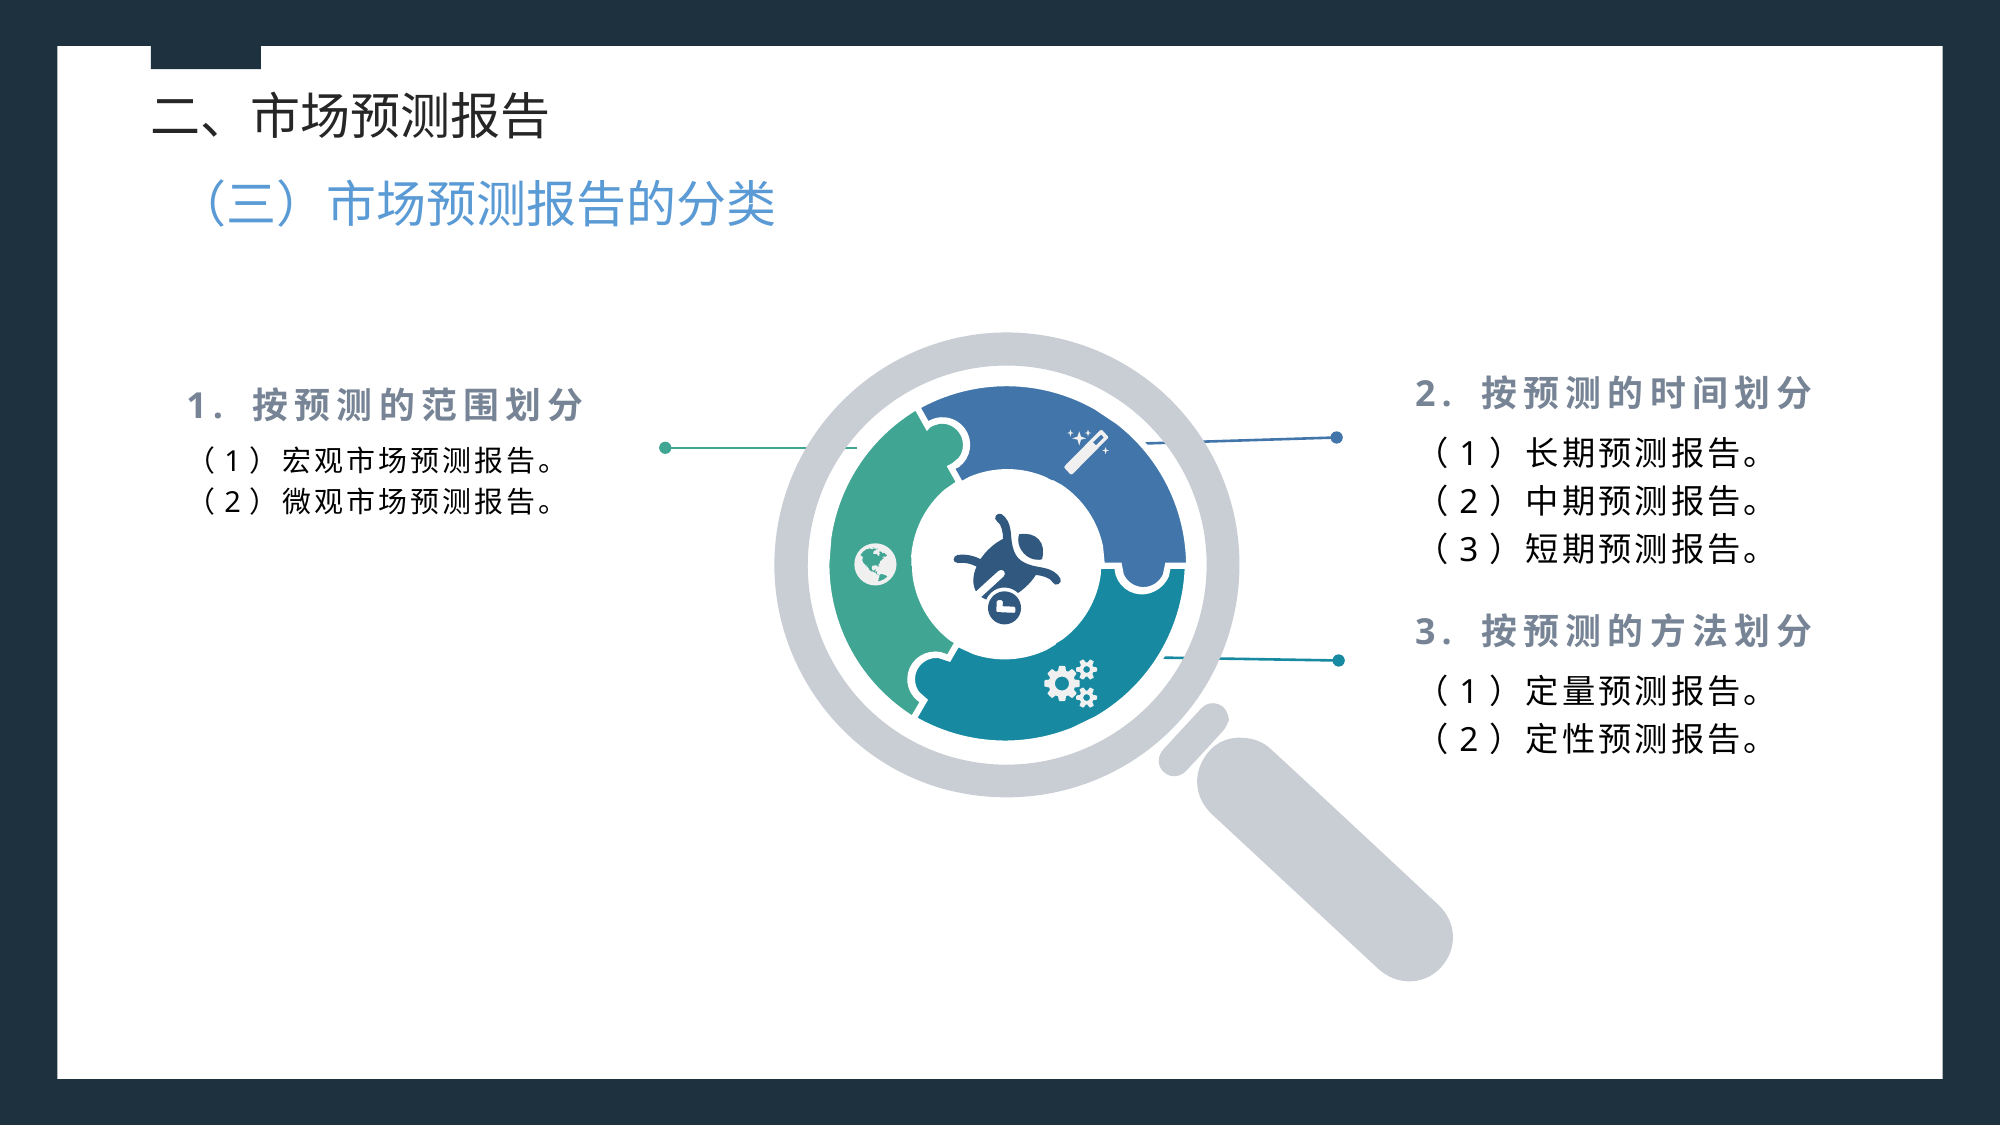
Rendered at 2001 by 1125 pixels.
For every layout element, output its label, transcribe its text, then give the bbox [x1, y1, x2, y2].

text_box [1166, 445, 1240, 657]
text_box [1044, 659, 1098, 708]
text_box 1. 按预测的范围划分 [171, 361, 600, 427]
text_box 二、市场预测报告 [150, 77, 820, 152]
text_box [1066, 429, 1074, 437]
text_box 3. 按预测的方法划分 [1400, 588, 1829, 653]
text_box [774, 448, 1219, 798]
text_box [1158, 703, 1229, 777]
text_box 2. 按预测的时间划分 [1400, 350, 1829, 415]
text_box [1064, 430, 1109, 475]
text_box [1197, 737, 1453, 982]
text_box [1018, 533, 1044, 560]
text_box [854, 543, 897, 586]
text_box [825, 406, 965, 722]
text_box [806, 332, 1202, 447]
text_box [1148, 657, 1339, 661]
text_box [910, 561, 1189, 745]
text_box [953, 513, 1061, 600]
text_box [1102, 447, 1110, 455]
text_box （1）定量预测报告。 （2）定性预测报告。 [1400, 662, 1829, 874]
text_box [1120, 437, 1337, 445]
text_box （1）长期预测报告。 （2）中期预测报告。 （3）短期预测报告。 [1400, 424, 1829, 579]
text_box [988, 591, 1022, 625]
text_box （1）宏观市场预测报告。 （2）微观市场预测报告。 [171, 435, 600, 589]
text_box （三）市场预测报告的分类 [161, 165, 1036, 241]
text_box [915, 382, 1191, 592]
